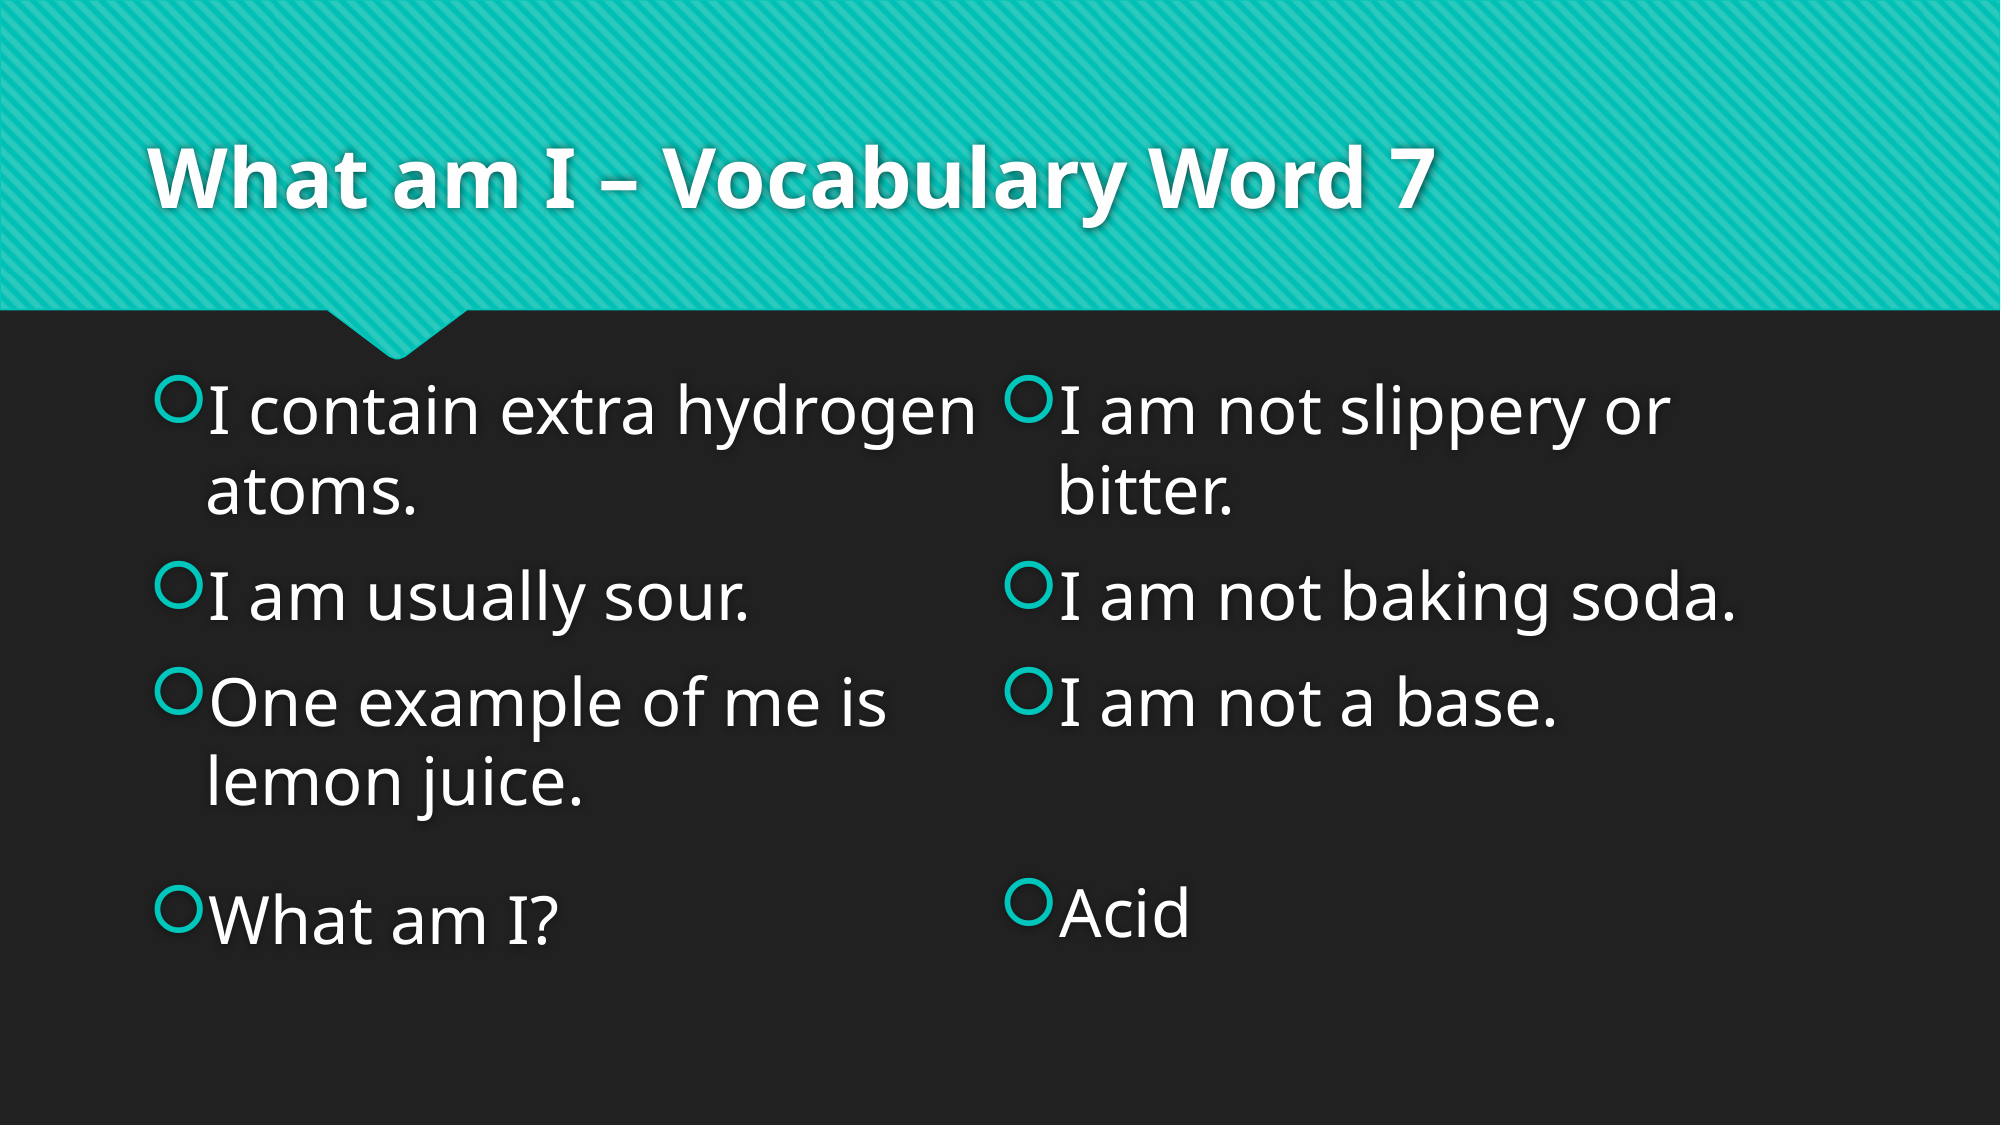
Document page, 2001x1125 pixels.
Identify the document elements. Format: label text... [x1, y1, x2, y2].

title What am I – Vocabulary Word 7 [132, 73, 1868, 233]
list I contain extra hydrogen atoms. I am usually sour. One example of me is lemon juice. What am I? I am not slippery or bitter. I am not baking soda. I am not a base. Acid [134, 364, 1866, 962]
